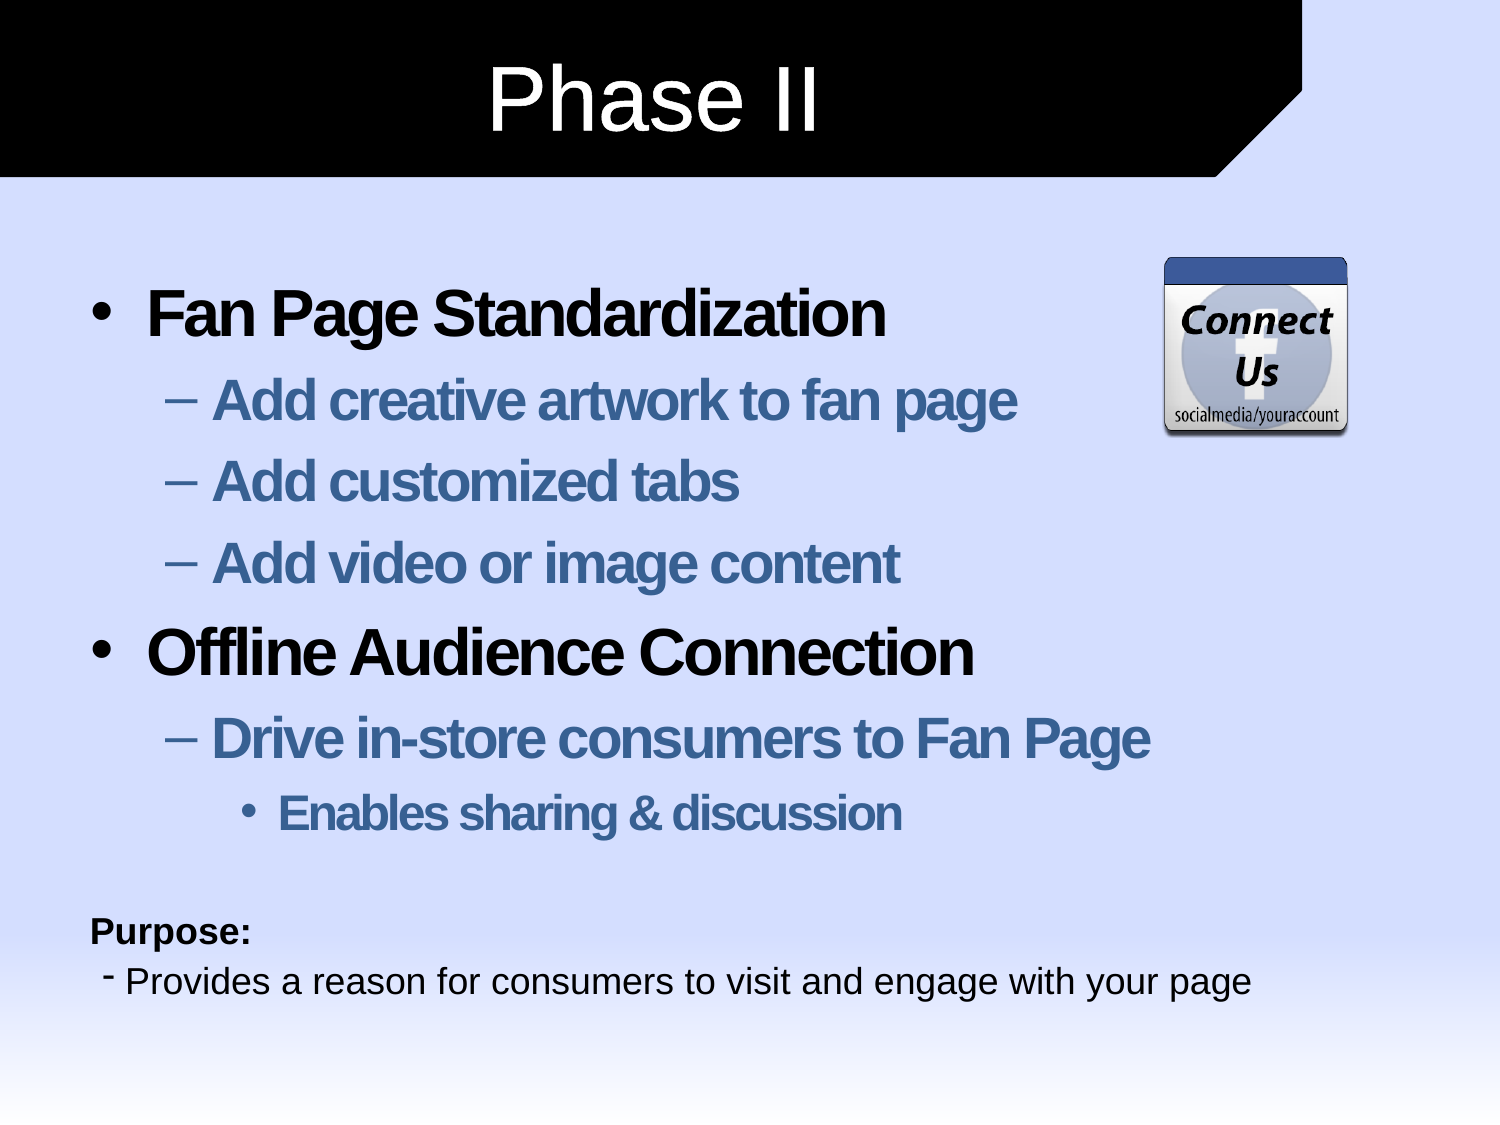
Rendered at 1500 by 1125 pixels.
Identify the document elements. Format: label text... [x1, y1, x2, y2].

text_box Purpose: [74, 899, 418, 960]
list Fan Page Standardization Add creative artwork to fan page Add customized tabs Add video or image content Offline Audience Connection Drive in-store consumers to Fan Page Enables sharing & discussion [75, 262, 1425, 1005]
picture [1162, 249, 1351, 438]
title Phase II [8, 0, 1300, 188]
text_box Provides a reason for consumers to visit and engage with your page [87, 949, 1375, 1100]
